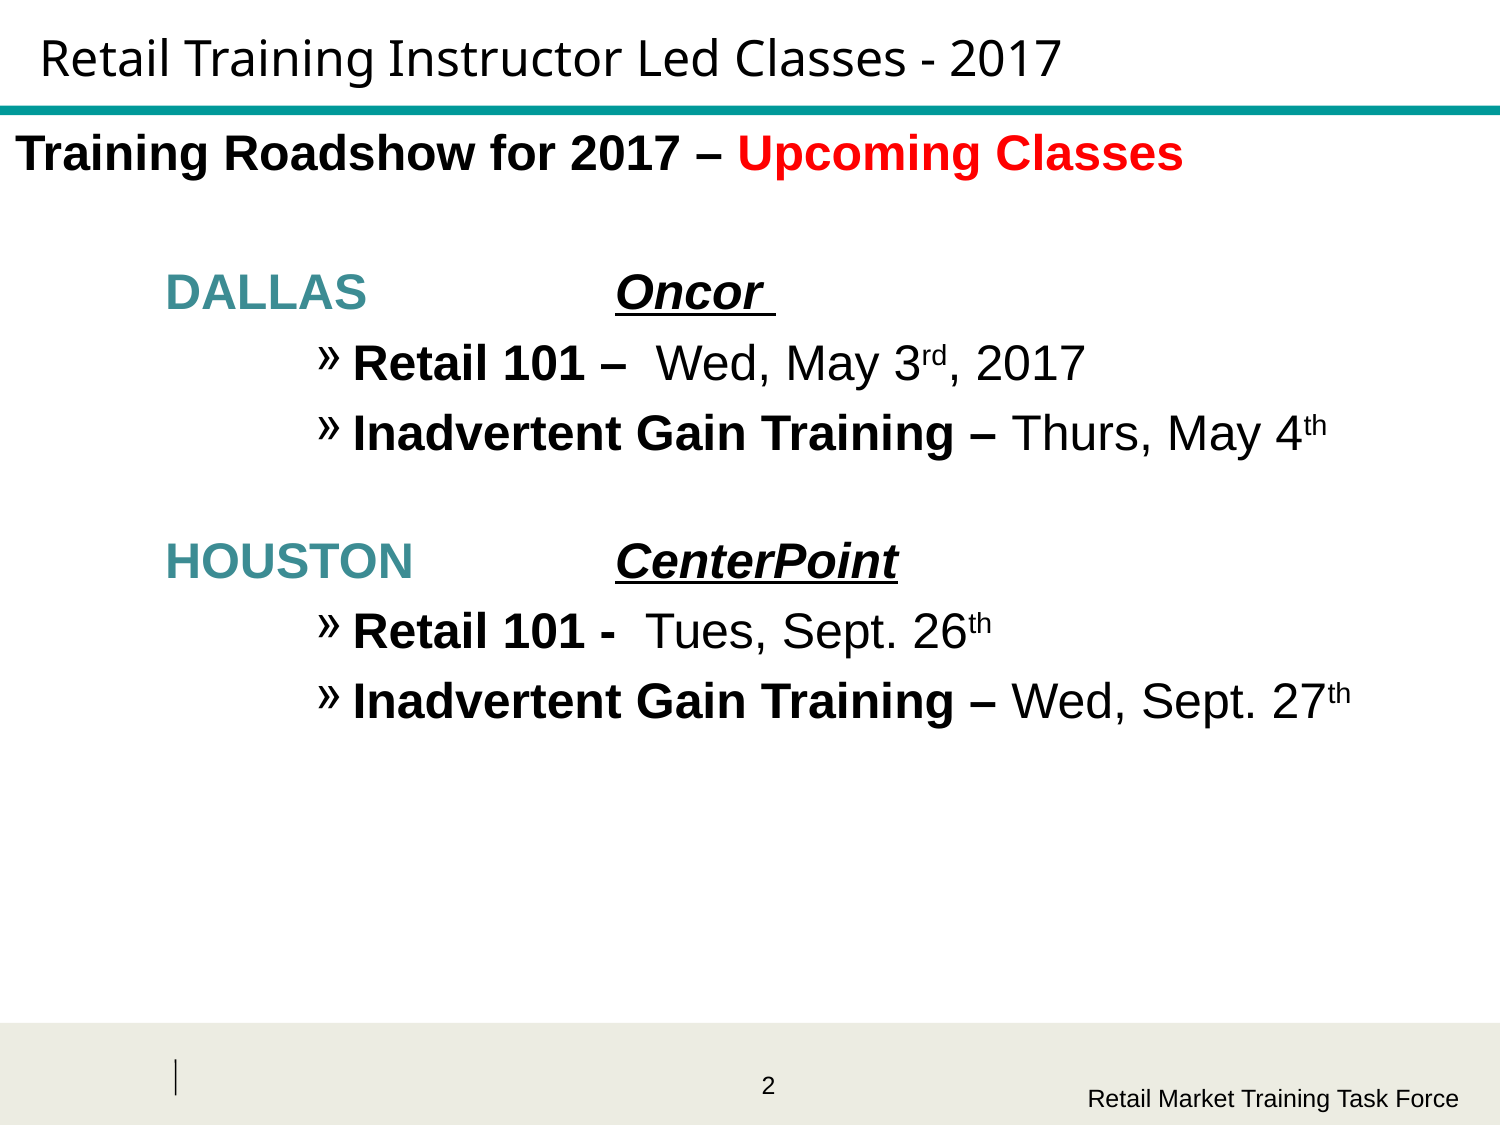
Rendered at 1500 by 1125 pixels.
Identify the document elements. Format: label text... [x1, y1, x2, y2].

footer Retail Market Training Task Force [1062, 1074, 1476, 1125]
list Training Roadshow for 2017 – Upcoming Classes DALLAS Oncor Retail 101 – Wed, May 3rd, 2017 Inadvertent Gain Training – Thurs, May 4th HOUSTON CenterPoint Retail 101 - Tues, Sept. 26th Inadvertent Gain Training – Wed, Sept. 27th [0, 112, 1488, 1026]
title Retail Training Instructor Led Classes - 2017 [24, 0, 1451, 112]
